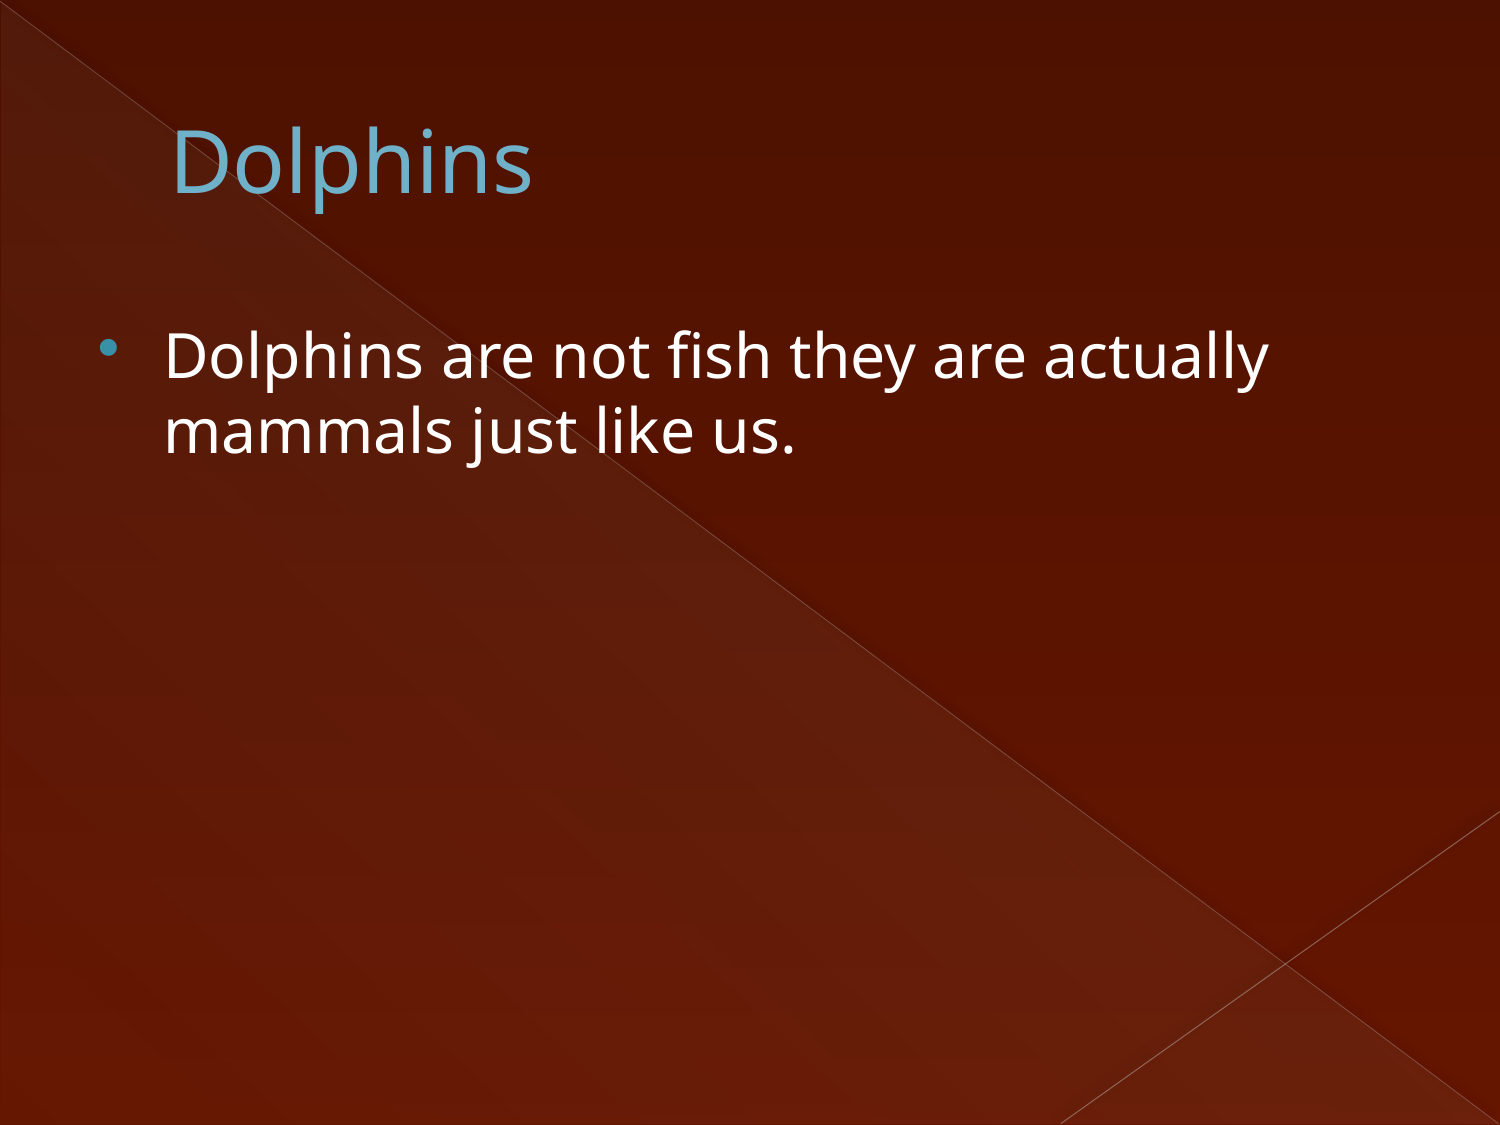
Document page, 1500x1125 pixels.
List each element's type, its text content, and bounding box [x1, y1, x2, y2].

title Dolphins [75, 43, 1425, 274]
list Dolphins are not fish they are actually mammals just like us. [75, 308, 1425, 1059]
